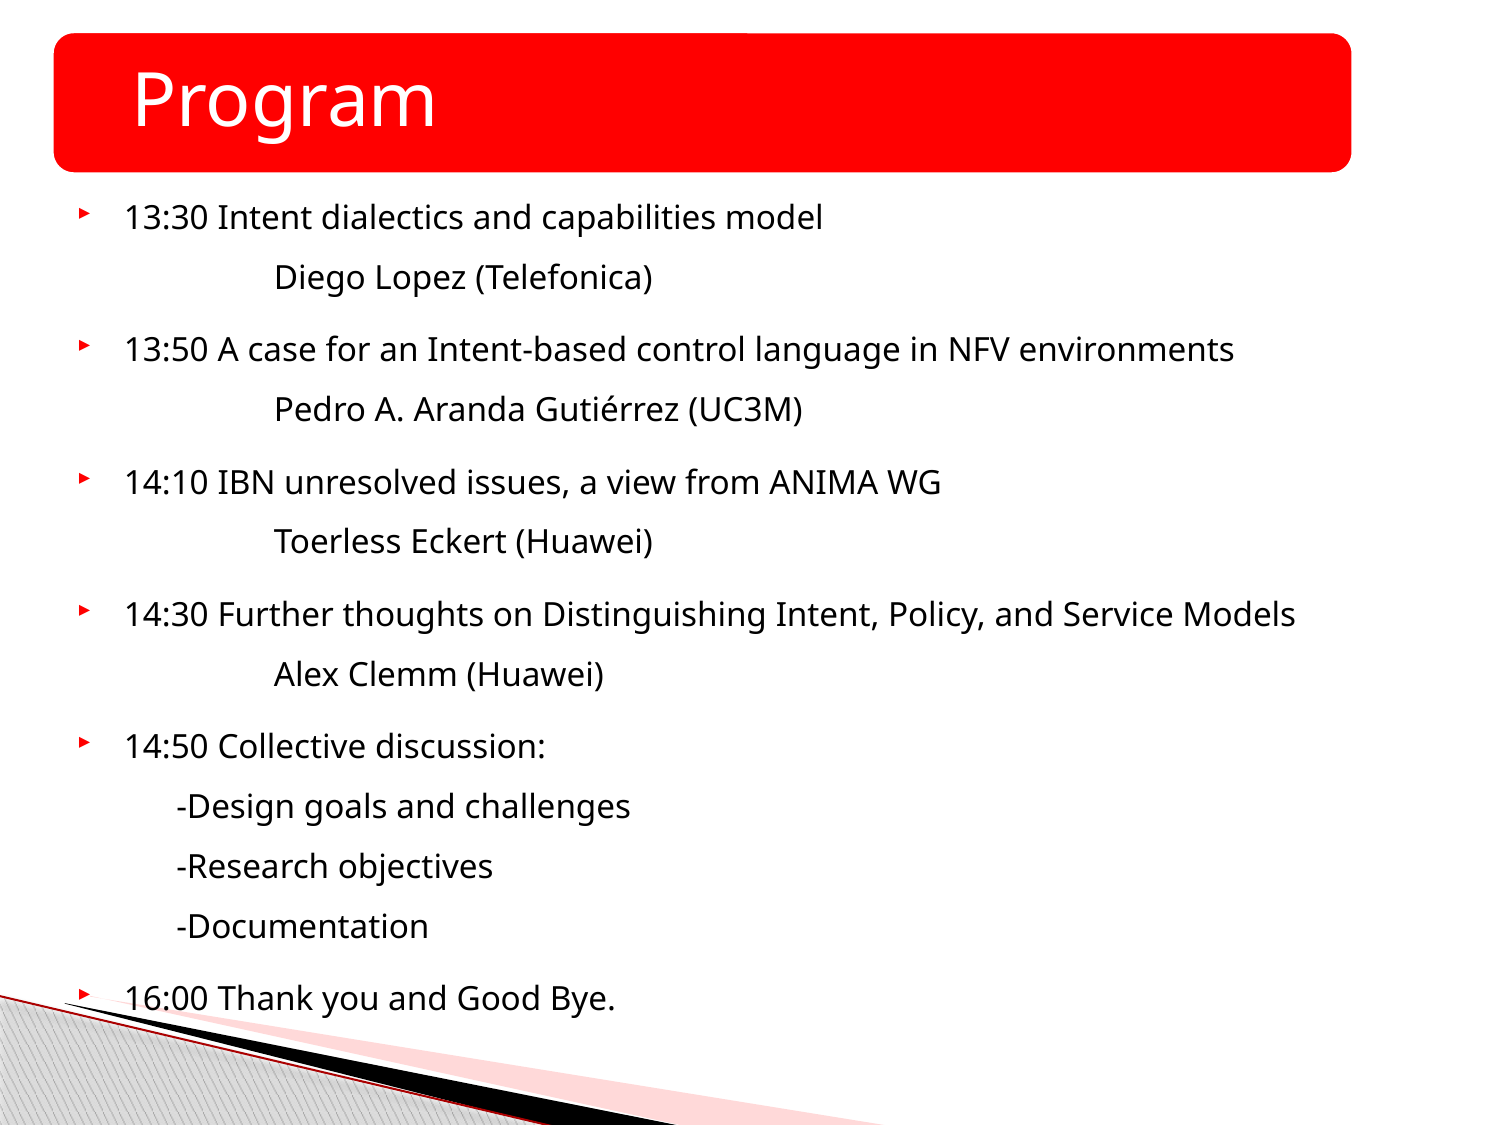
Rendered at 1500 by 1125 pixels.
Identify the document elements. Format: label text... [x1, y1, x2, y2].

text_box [48, 28, 1392, 178]
list 13:30 Intent dialectics and capabilities model Diego Lopez (Telefonica) 13:50 A case for an Intent-based control language in NFV environments Pedro A. Aranda Gutiérrez (UC3M) 14:10 IBN unresolved issues, a view from ANIMA WG Toerless Eckert (Huawei) 14:30 Further thoughts on Distinguishing Intent, Policy, and Service Models Alex Clemm (Huawei) 14:50 Collective discussion: -Design goals and challenges -Research objectives -Documentation 16:00 Thank you and Good Bye. [62, 168, 1468, 912]
